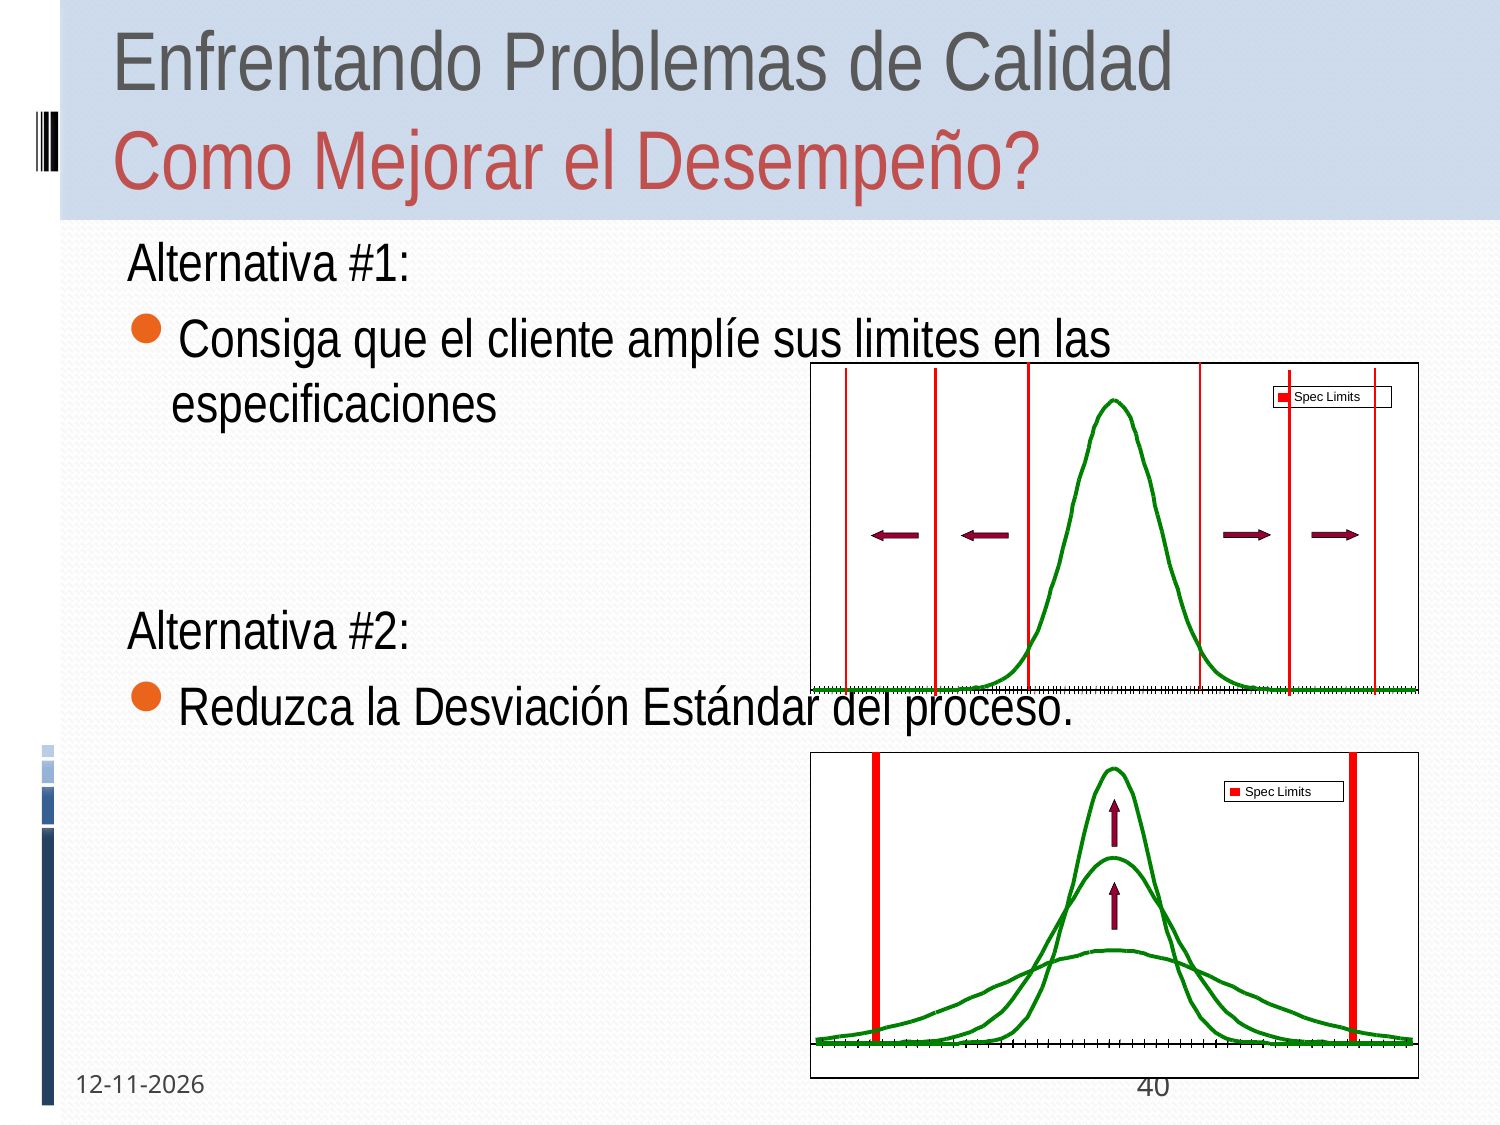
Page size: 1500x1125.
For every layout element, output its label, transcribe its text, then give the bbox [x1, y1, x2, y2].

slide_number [75, 1042, 243, 1103]
title Enfrentando Problemas de Calidad Como Mejorar el Desempeño? [111, 18, 1436, 207]
list Alternativa #1: Consiga que el cliente amplíe sus limites en las especificaciones Alternativa #2: Reduzca la Desviación Estándar del proceso. [111, 219, 1436, 1038]
picture [808, 751, 1420, 1079]
picture [808, 361, 1420, 703]
slide_number 40 [1045, 1088, 1171, 1107]
